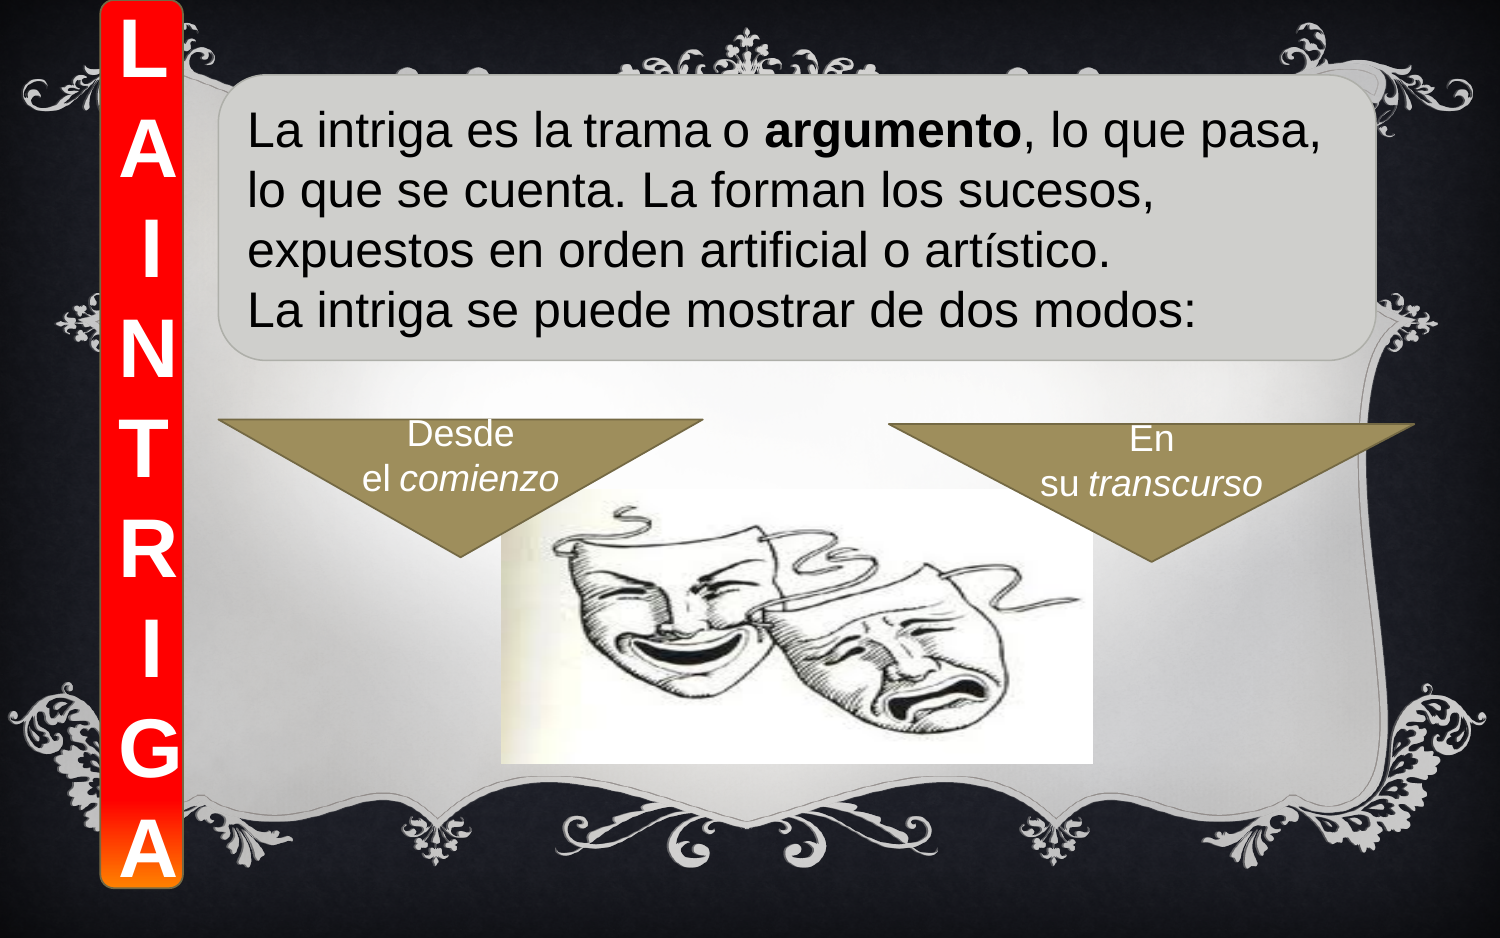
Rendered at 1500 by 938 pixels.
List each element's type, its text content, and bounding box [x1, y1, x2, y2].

text_box Desde el comienzo [217, 418, 704, 559]
text_box LA INTRIGA [99, 0, 184, 890]
picture [0, 0, 1500, 938]
text_box La intriga es la trama o argumento, lo que pasa, lo que se cuenta. La forman los sucesos, expuestos en orden artificial o artístico. La intriga se puede mostrar de dos modos: [217, 74, 1377, 362]
text_box En su transcurso [887, 423, 1416, 563]
